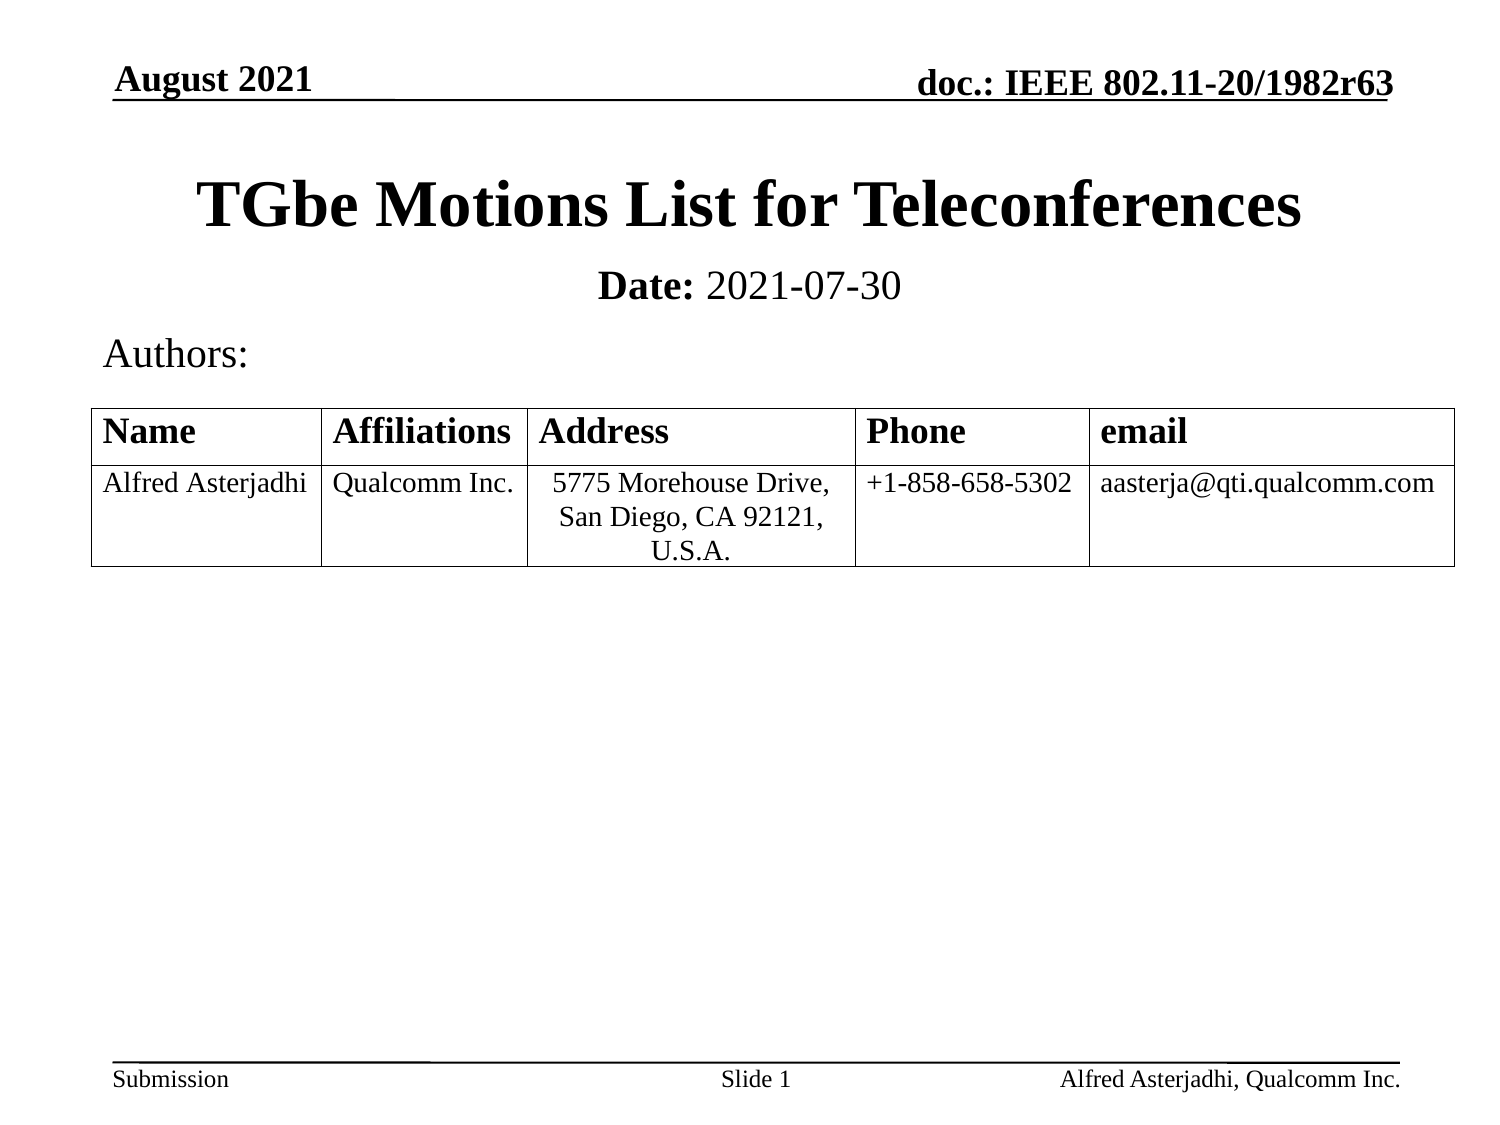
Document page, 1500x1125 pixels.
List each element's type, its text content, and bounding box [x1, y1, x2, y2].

list Date: 2021-07-30 [112, 249, 1388, 316]
title TGbe Motions List for Teleconferences [112, 112, 1388, 249]
footer Alfred Asterjadhi, Qualcomm Inc. [902, 1061, 1402, 1093]
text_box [75, 407, 1477, 819]
slide_number Slide 1 [712, 1061, 800, 1123]
text_box Authors: [87, 318, 325, 381]
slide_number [114, 54, 493, 100]
